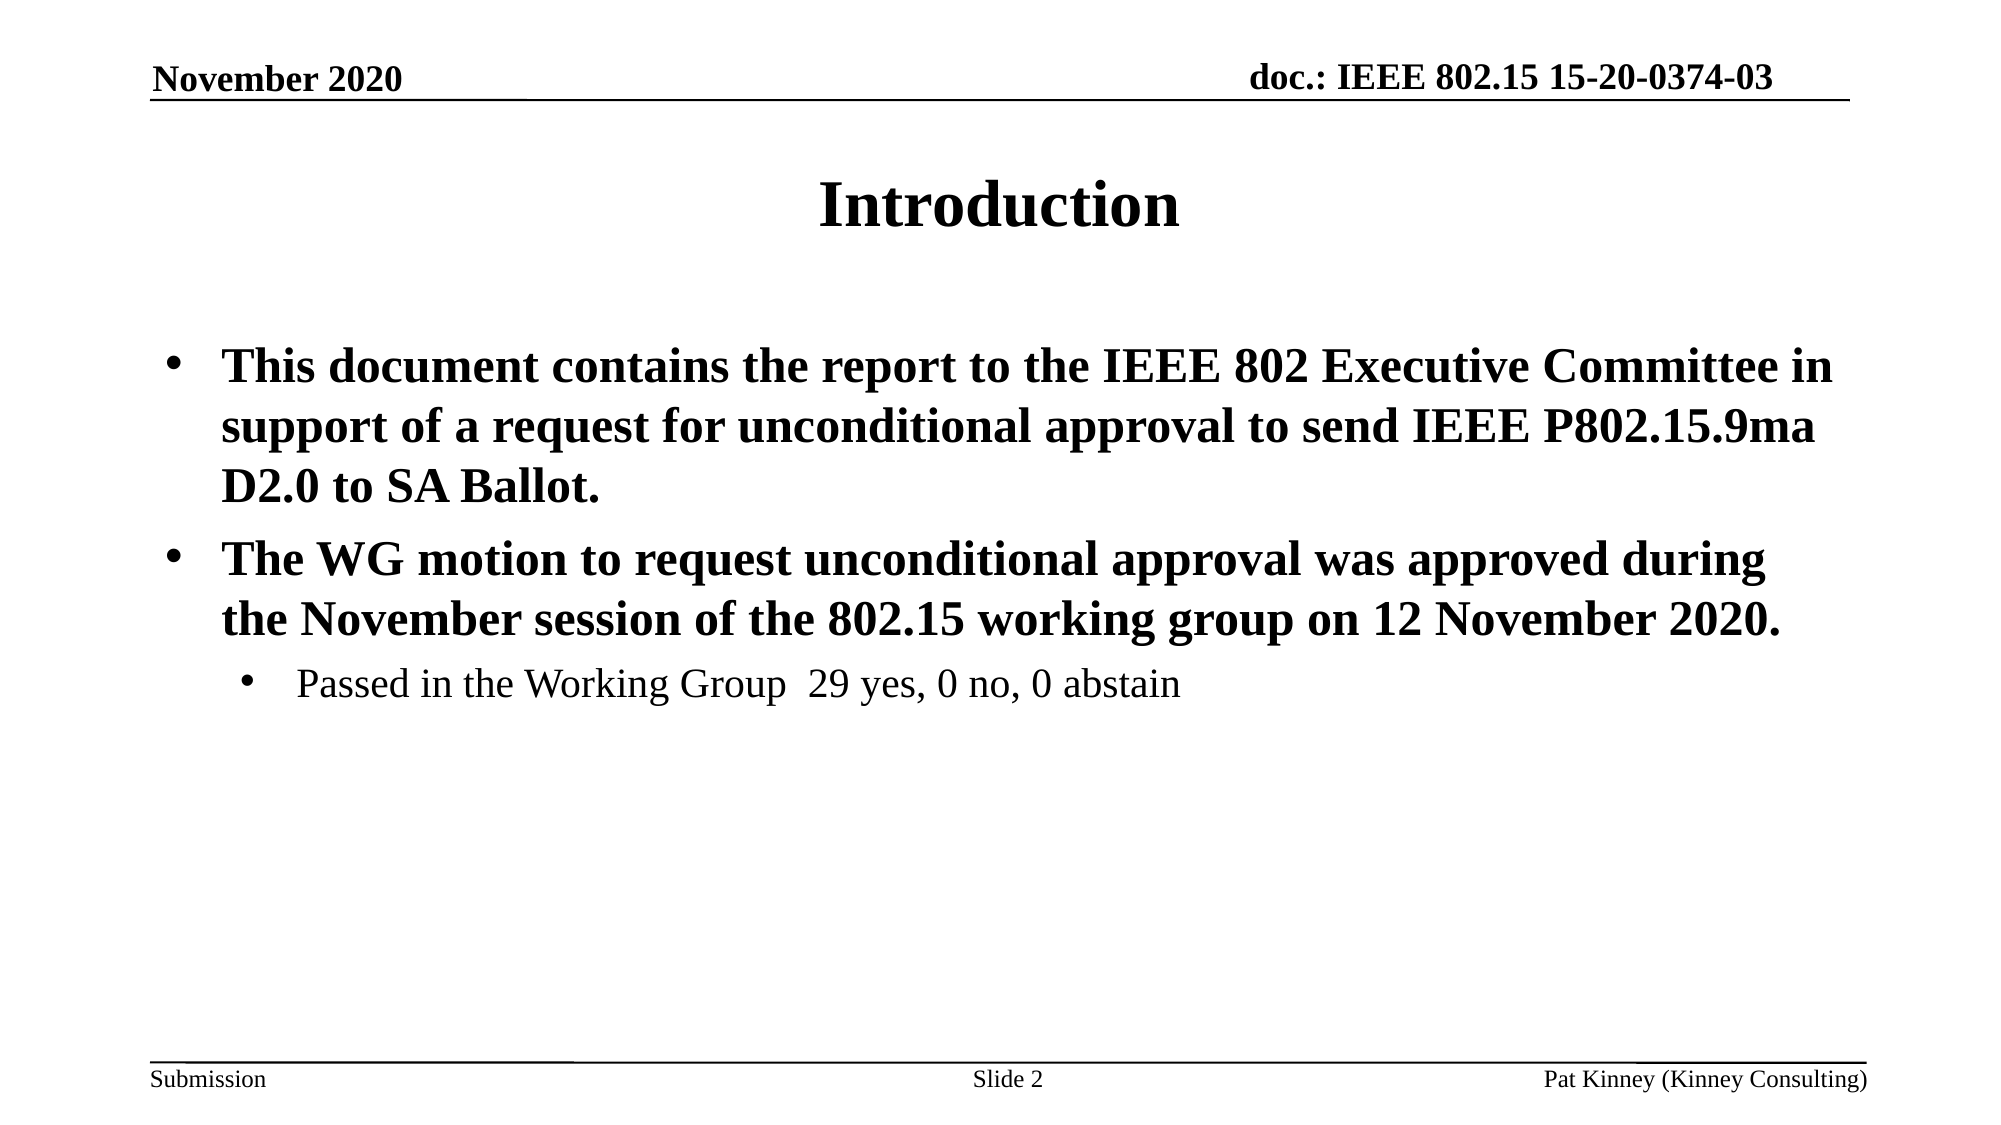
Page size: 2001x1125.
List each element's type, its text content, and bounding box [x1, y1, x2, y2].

text_box November 2020 [152, 54, 563, 100]
text_box Pat Kinney (Kinney Consulting) [1171, 1062, 1869, 1092]
text_box This document contains the report to the IEEE 802 Executive Committee in support of a request for unconditional approval to send IEEE P802.15.9ma D2.0 to SA Ballot. The WG motion to request unconditional approval was approved during the November session of the 802.15 working group on 12 November 2020. Passed in the Working Group 29 yes, 0 no, 0 abstain [149, 324, 1850, 1000]
text_box Introduction [149, 112, 1850, 287]
text_box Slide 2 [950, 1062, 1066, 1122]
